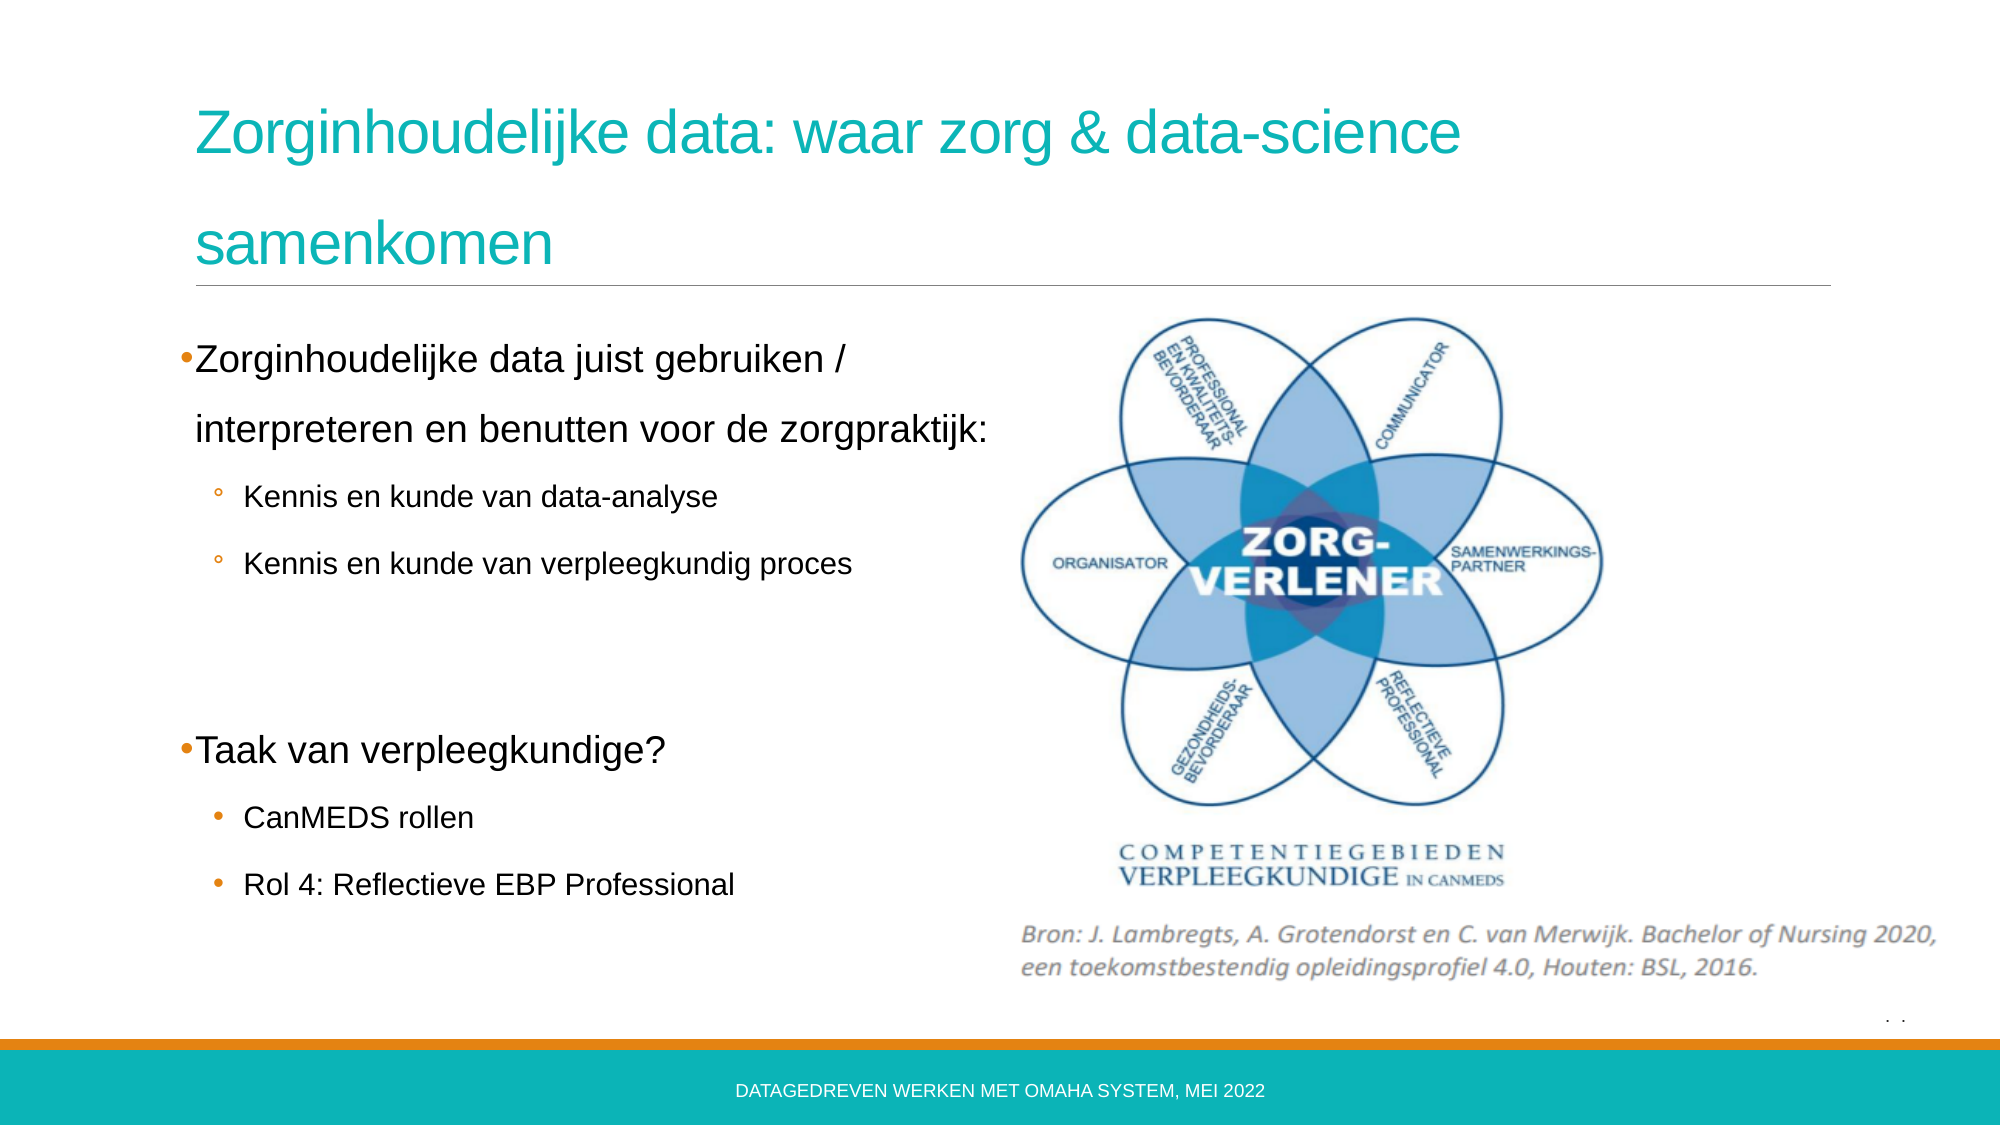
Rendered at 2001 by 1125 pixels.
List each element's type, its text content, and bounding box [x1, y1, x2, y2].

footer Datagedreven werken met Omaha System, mei 2022 [604, 1059, 1396, 1120]
list Zorginhoudelijke data juist gebruiken / interpreteren en benutten voor de zorgpraktijk: Kennis en kunde van data-analyse Kennis en kunde van verpleegkundig proces Taak van verpleegkundige? CanMEDS rollen Rol 4: Reflectieve EBP Professional [180, 302, 990, 963]
title Zorginhoudelijke data: waar zorg & data-science samenkomen [180, 47, 1830, 285]
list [999, 310, 1951, 1021]
